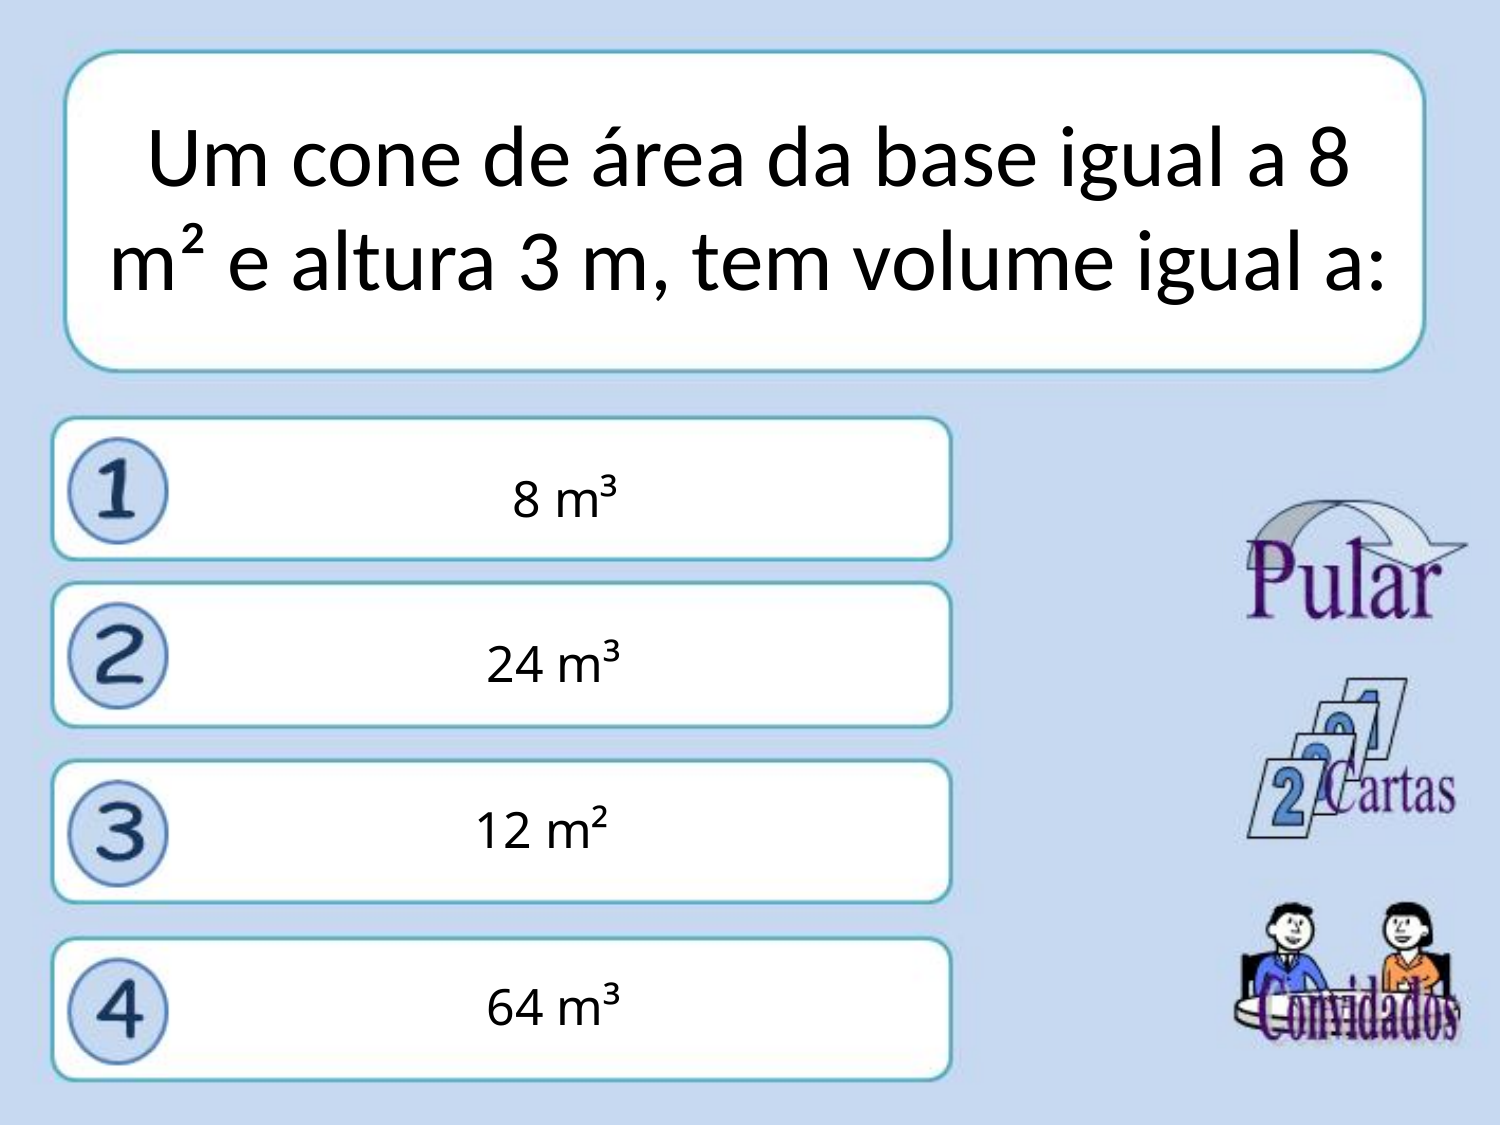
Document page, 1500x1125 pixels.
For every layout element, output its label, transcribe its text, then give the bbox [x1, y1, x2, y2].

text_box 12 m² [171, 763, 913, 894]
text_box . . [1222, 479, 1471, 630]
text_box 64 m³ [183, 940, 925, 1071]
picture [0, 0, 1500, 1125]
text_box 8 m³ [194, 432, 937, 563]
title Um cone de área da base igual a 8 m² e altura 3 m, tem volume igual a: [74, 44, 1426, 362]
text_box 24 m³ [183, 597, 925, 728]
